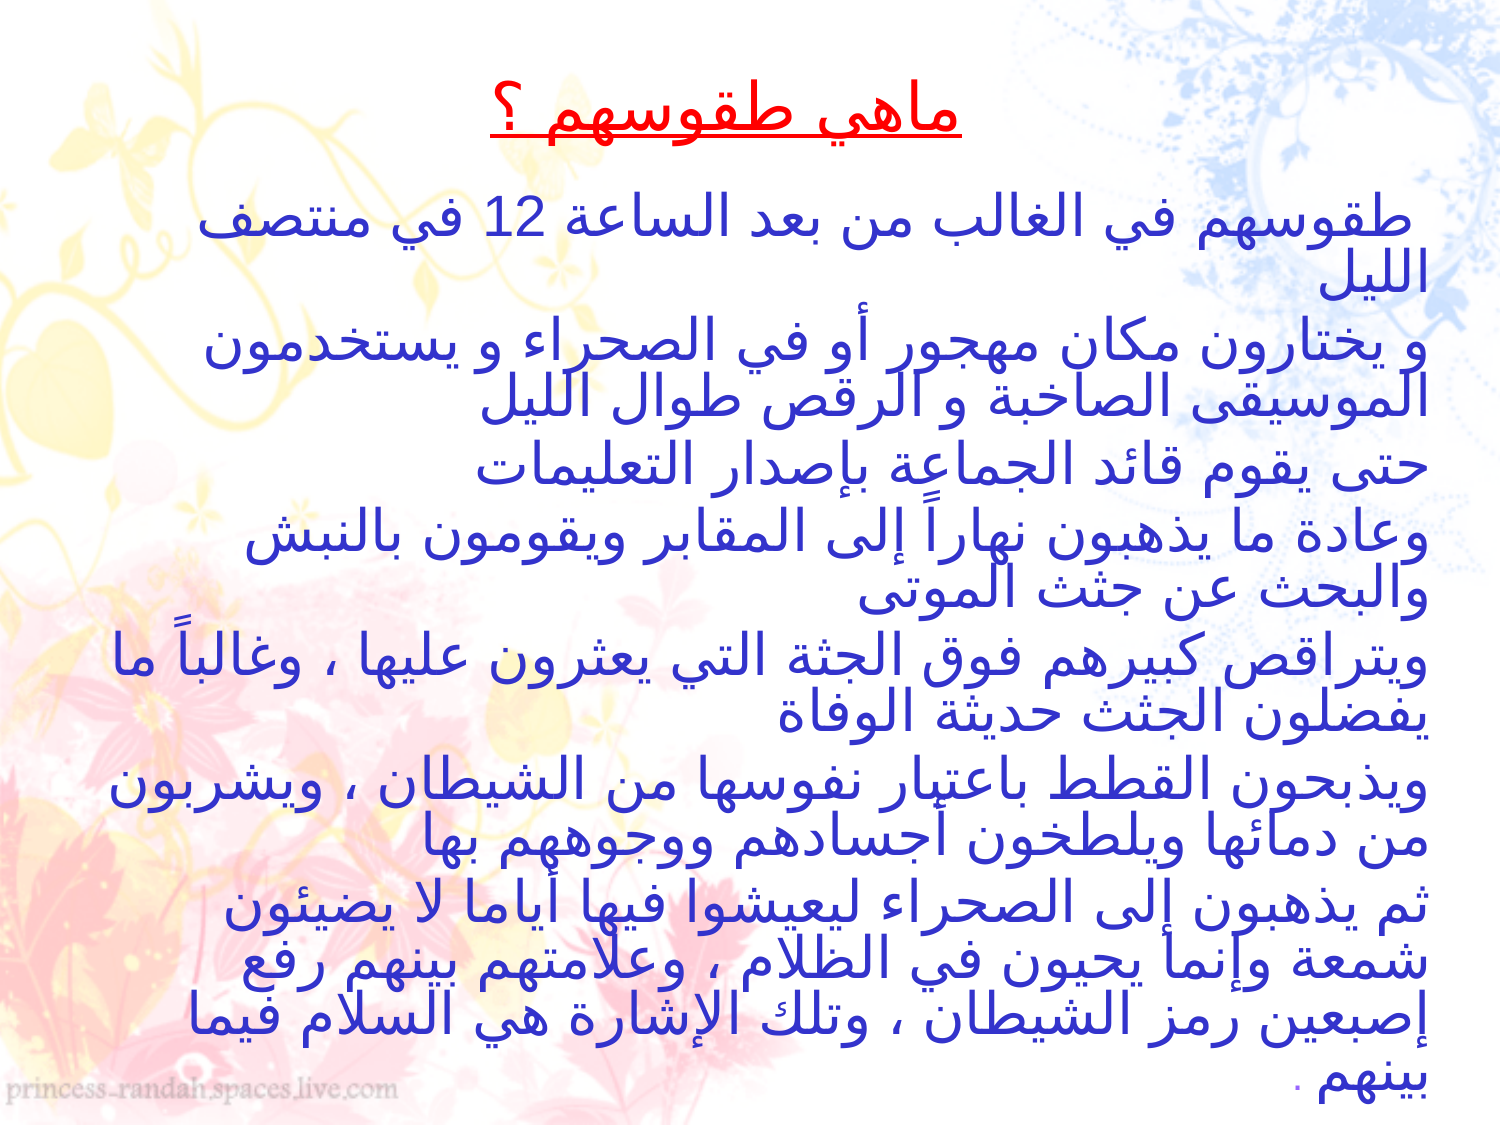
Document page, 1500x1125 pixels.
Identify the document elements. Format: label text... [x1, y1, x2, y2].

title ماهي طقوسهم ؟ [88, 0, 1364, 184]
subtitle طقوسهم في الغالب من بعد الساعة 12 في منتصف الليل و يختارون مكان مهجور أو في الصحراء و يستخدمون الموسيقى الصاخبة و الرقص طوال الليل حتى يقوم قائد الجماعة بإصدار التعليمات وعادة ما يذهبون نهاراً إلى المقابر ويقومون بالنبش والبحث عن جثث الموتى ويتراقص كبيرهم فوق الجثة التي يعثرون عليها ، وغالباً ما يفضلون الجثث حديثة الوفاة ويذبحون القطط باعتبار نفوسها من الشيطان ، ويشربون من دمائها ويلطخون أجسادهم ووجوههم بها ثم يذهبون إلى الصحراء ليعيشوا فيها أياما لا يضيئون شمعة وإنما يحيون في الظلام ، وعلامتهم بينهم رفع إصبعين رمز الشيطان ، وتلك الإشارة هي السلام فيما بينهم . [52, 184, 1448, 1095]
picture [0, 0, 1500, 1125]
